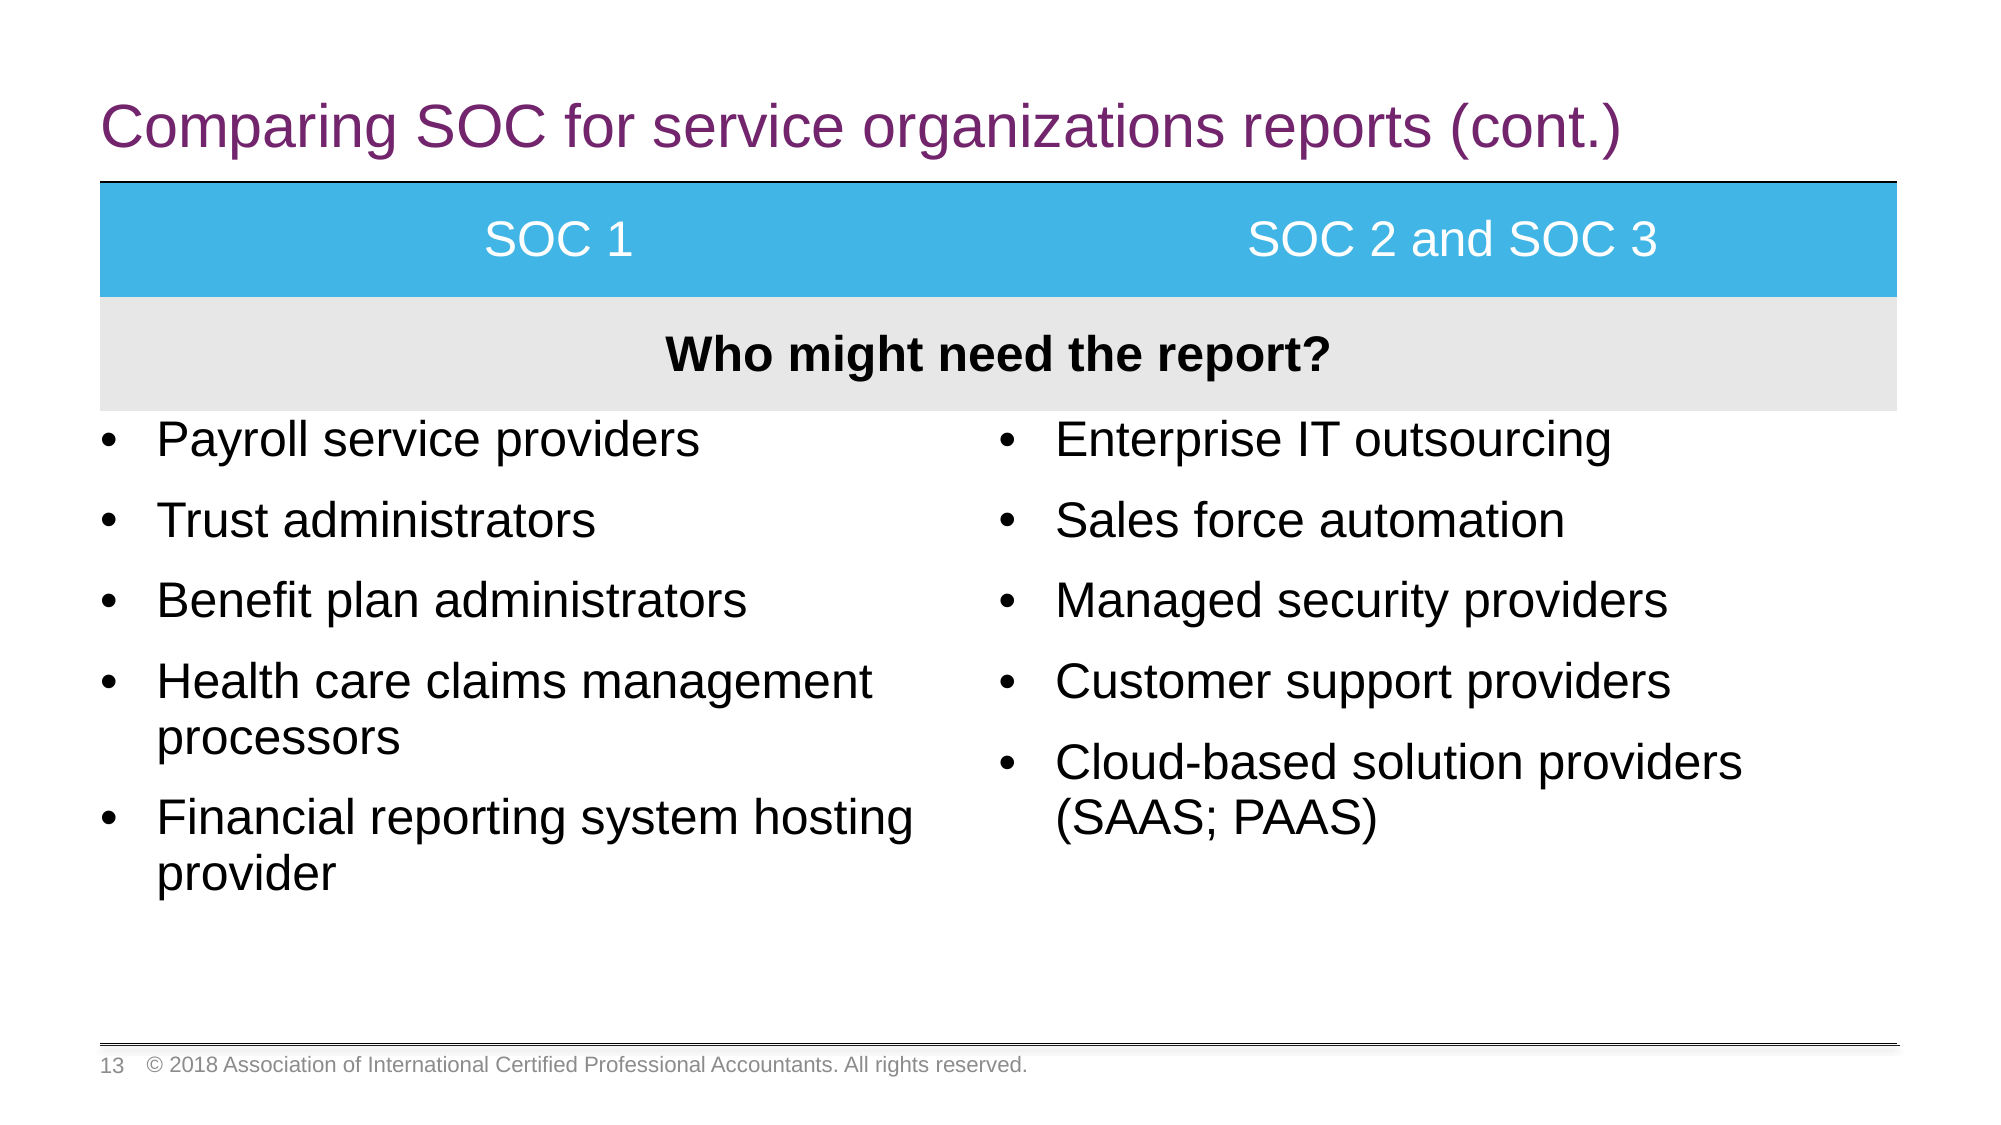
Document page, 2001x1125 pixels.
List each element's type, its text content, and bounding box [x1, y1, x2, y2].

table_cell Who might need the report? [100, 297, 1897, 411]
table_cell Enterprise IT outsourcing Sales force automation Managed security providers Customer support providers Cloud-based solution providers (SAAS; PAAS) [999, 411, 1897, 1043]
title Comparing SOC for service organizations reports (cont.) [100, 30, 1800, 160]
table_header SOC 1 [100, 183, 999, 297]
table_header SOC 2 and SOC 3 [999, 183, 1897, 297]
table_cell Payroll service providers Trust administrators Benefit plan administrators Health care claims management processors Financial reporting system hosting provider [100, 411, 999, 1043]
slide_number 13 [99, 1050, 147, 1111]
footer © 2018 Association of International Certified Professional Accountants. All rights reserved. [147, 1050, 1900, 1111]
